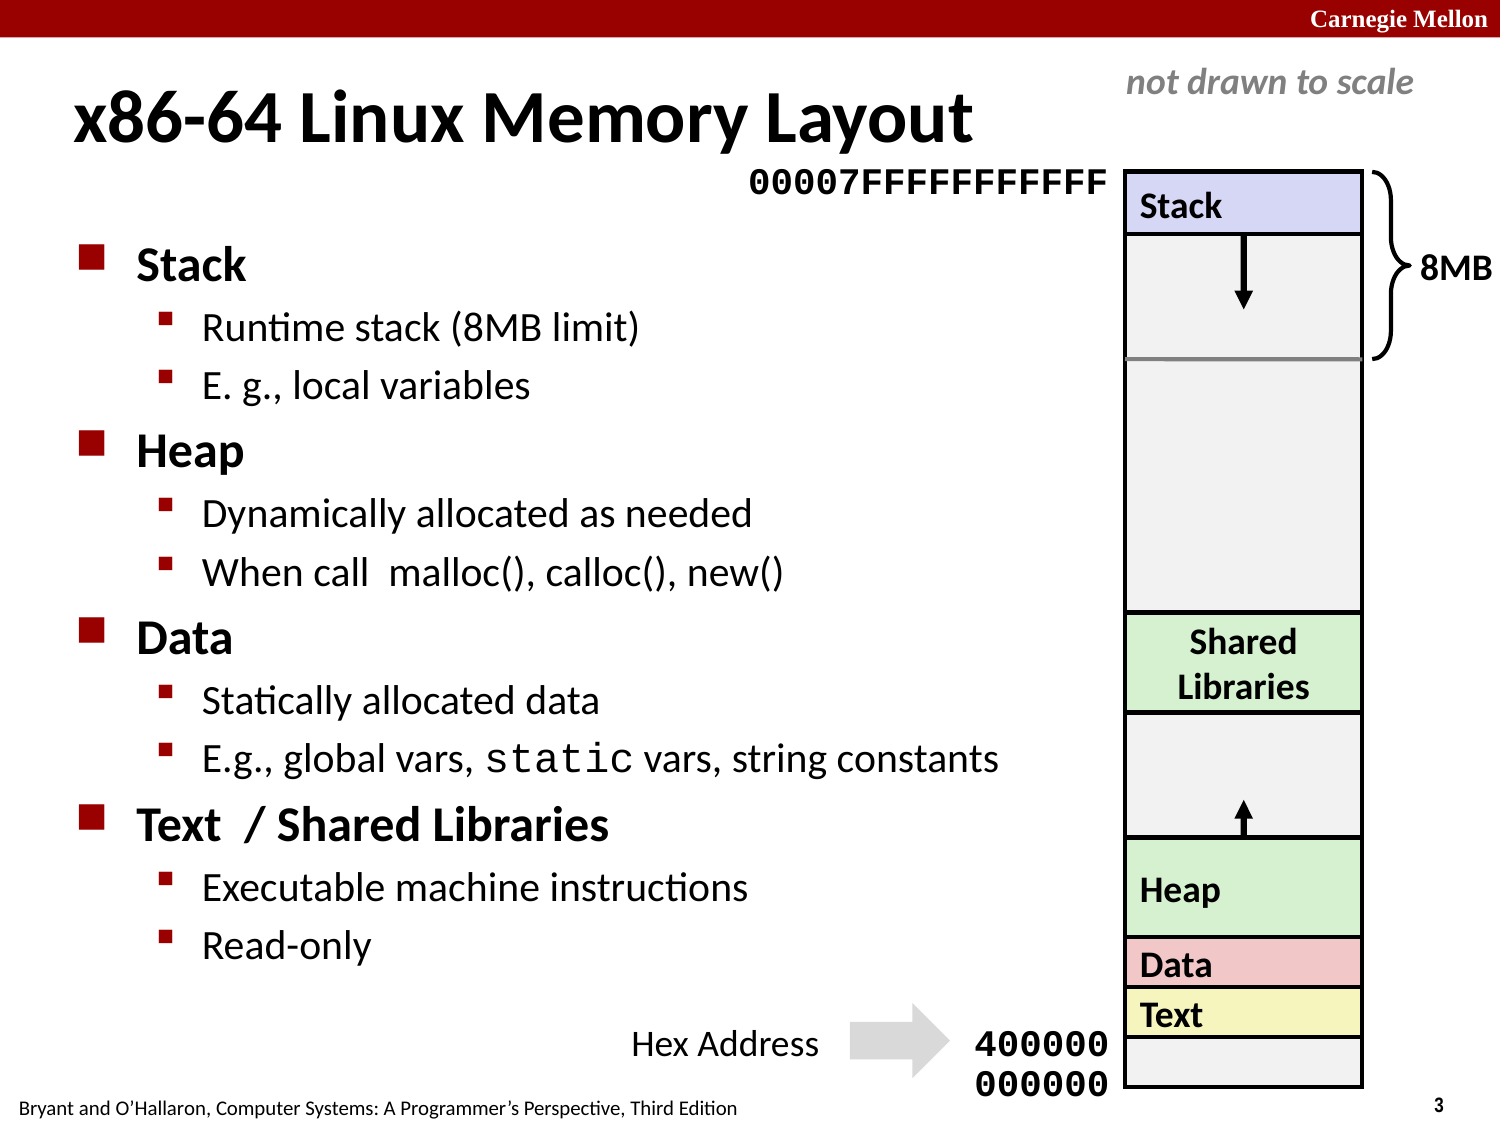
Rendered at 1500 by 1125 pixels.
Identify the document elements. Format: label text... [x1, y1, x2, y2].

text_box 400000 [959, 1012, 1124, 1072]
text_box 8MB [1405, 235, 1500, 296]
text_box 00007FFFFFFFFFFF [733, 149, 1123, 210]
text_box [1237, 234, 1250, 310]
text_box Hex Address [484, 1012, 834, 1072]
text_box [1124, 235, 1363, 358]
text_box [1124, 1038, 1363, 1087]
text_box [849, 1003, 950, 1079]
text_box Data [1124, 937, 1363, 988]
text_box not drawn to scale [1111, 49, 1430, 110]
list Stack Runtime stack (8MB limit) E. g., local variables Heap Dynamically allocated as needed When call malloc(), calloc(), new() Data Statically allocated data E.g., global vars, static vars, string constants Text / Shared Libraries Executable machine instructions Read-only [64, 223, 1124, 1040]
text_box [1124, 364, 1363, 612]
text_box Stack [1124, 171, 1363, 235]
text_box Heap [1124, 837, 1363, 937]
text_box [1372, 171, 1405, 360]
text_box [1124, 713, 1363, 837]
text_box Text [1124, 988, 1363, 1038]
text_box [1237, 799, 1250, 838]
text_box Shared Libraries [1124, 612, 1363, 713]
title x86-64 Linux Memory Layout [58, 49, 1305, 176]
text_box 000000 [959, 1072, 1124, 1112]
